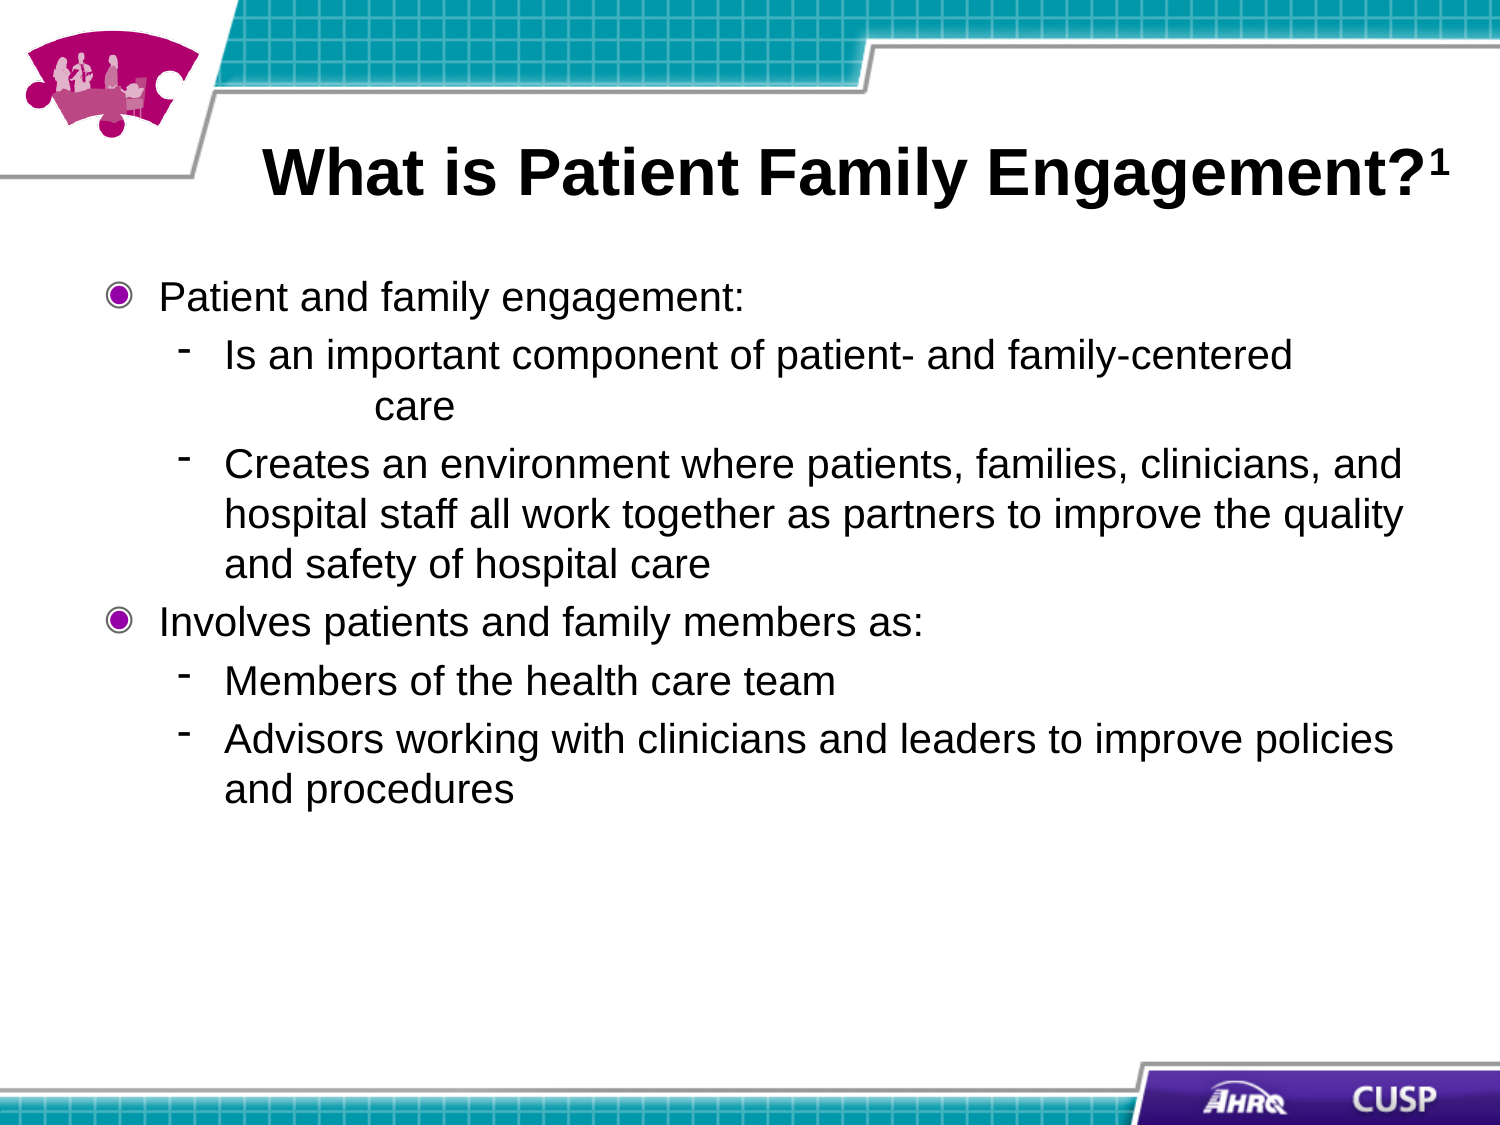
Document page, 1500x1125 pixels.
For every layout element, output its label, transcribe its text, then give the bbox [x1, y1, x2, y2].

title What is Patient Family Engagement?1 [212, 75, 1500, 263]
picture [102, 280, 136, 310]
picture [0, 0, 1500, 1125]
picture [102, 605, 136, 635]
list Patient and family engagement: Is an important component of patient- and family-centered care Creates an environment where patients, families, clinicians, and hospital staff all work together as partners to improve the quality and safety of hospital care Involves patients and family members as: Members of the health care team Advisors working with clinicians and leaders to improve policies and procedures [87, 262, 1425, 938]
